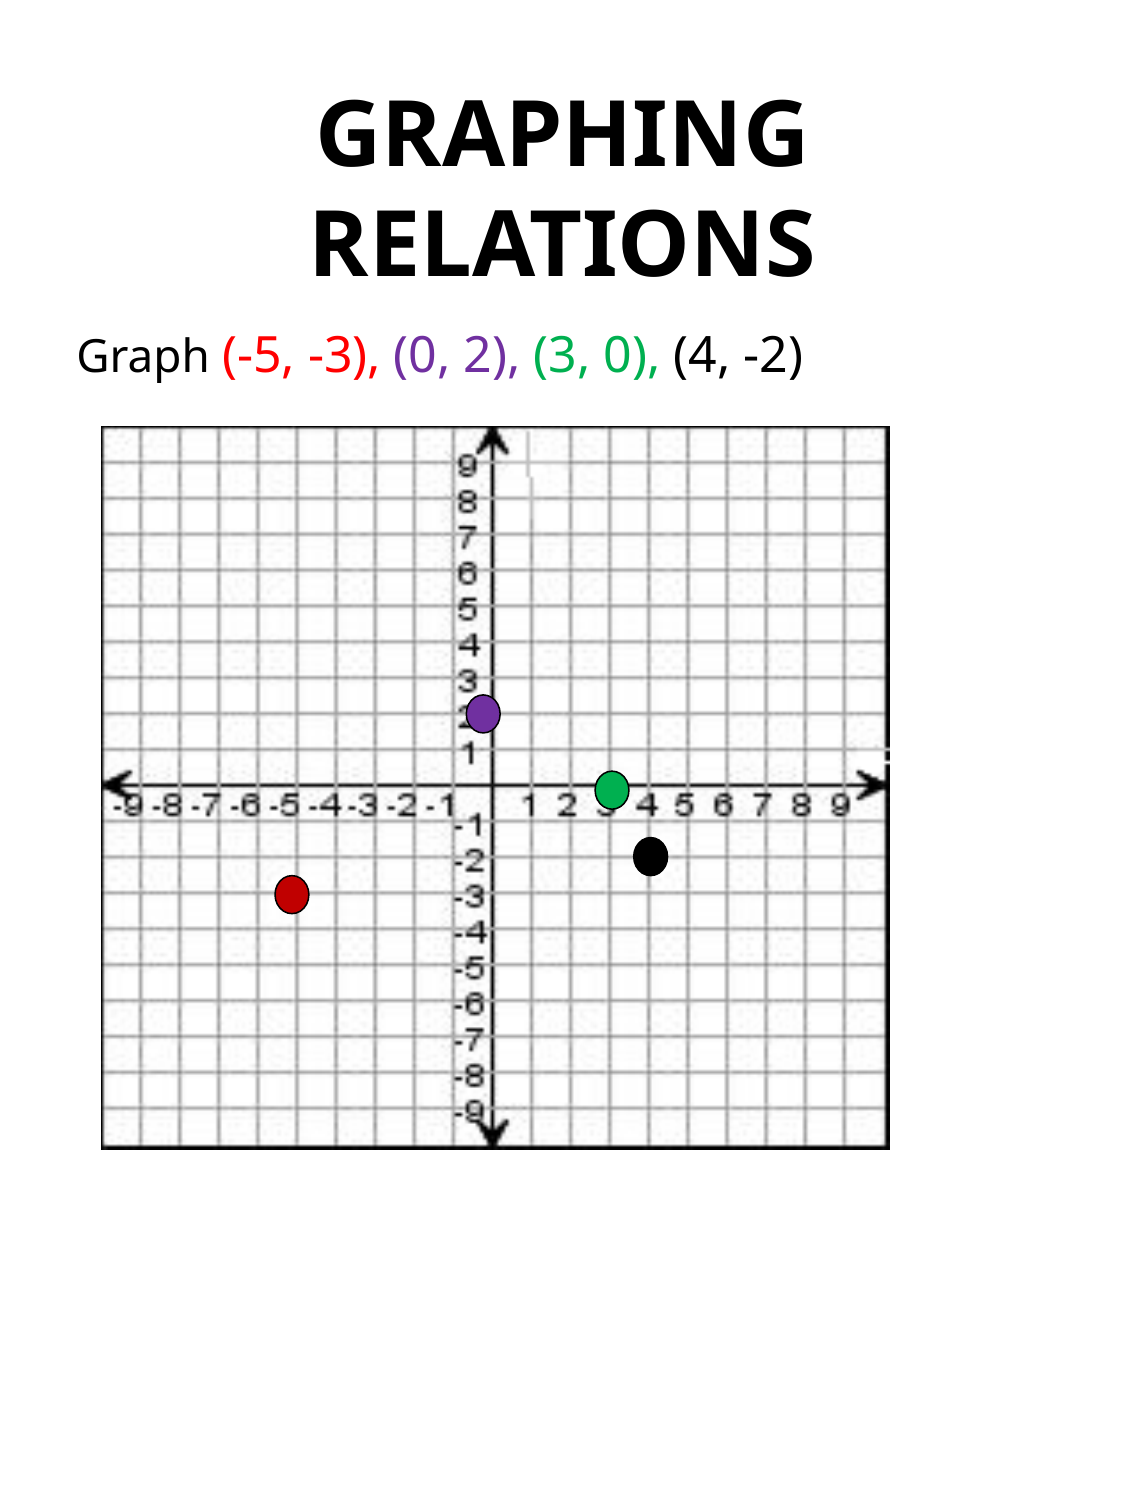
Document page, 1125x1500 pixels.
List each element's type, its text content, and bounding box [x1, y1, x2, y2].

picture [101, 426, 890, 1151]
text_box Graph (-5, -3), (0, 2), (3, 0), (4, -2) [61, 314, 963, 390]
title GRAPHING RELATIONS [56, 60, 1069, 310]
